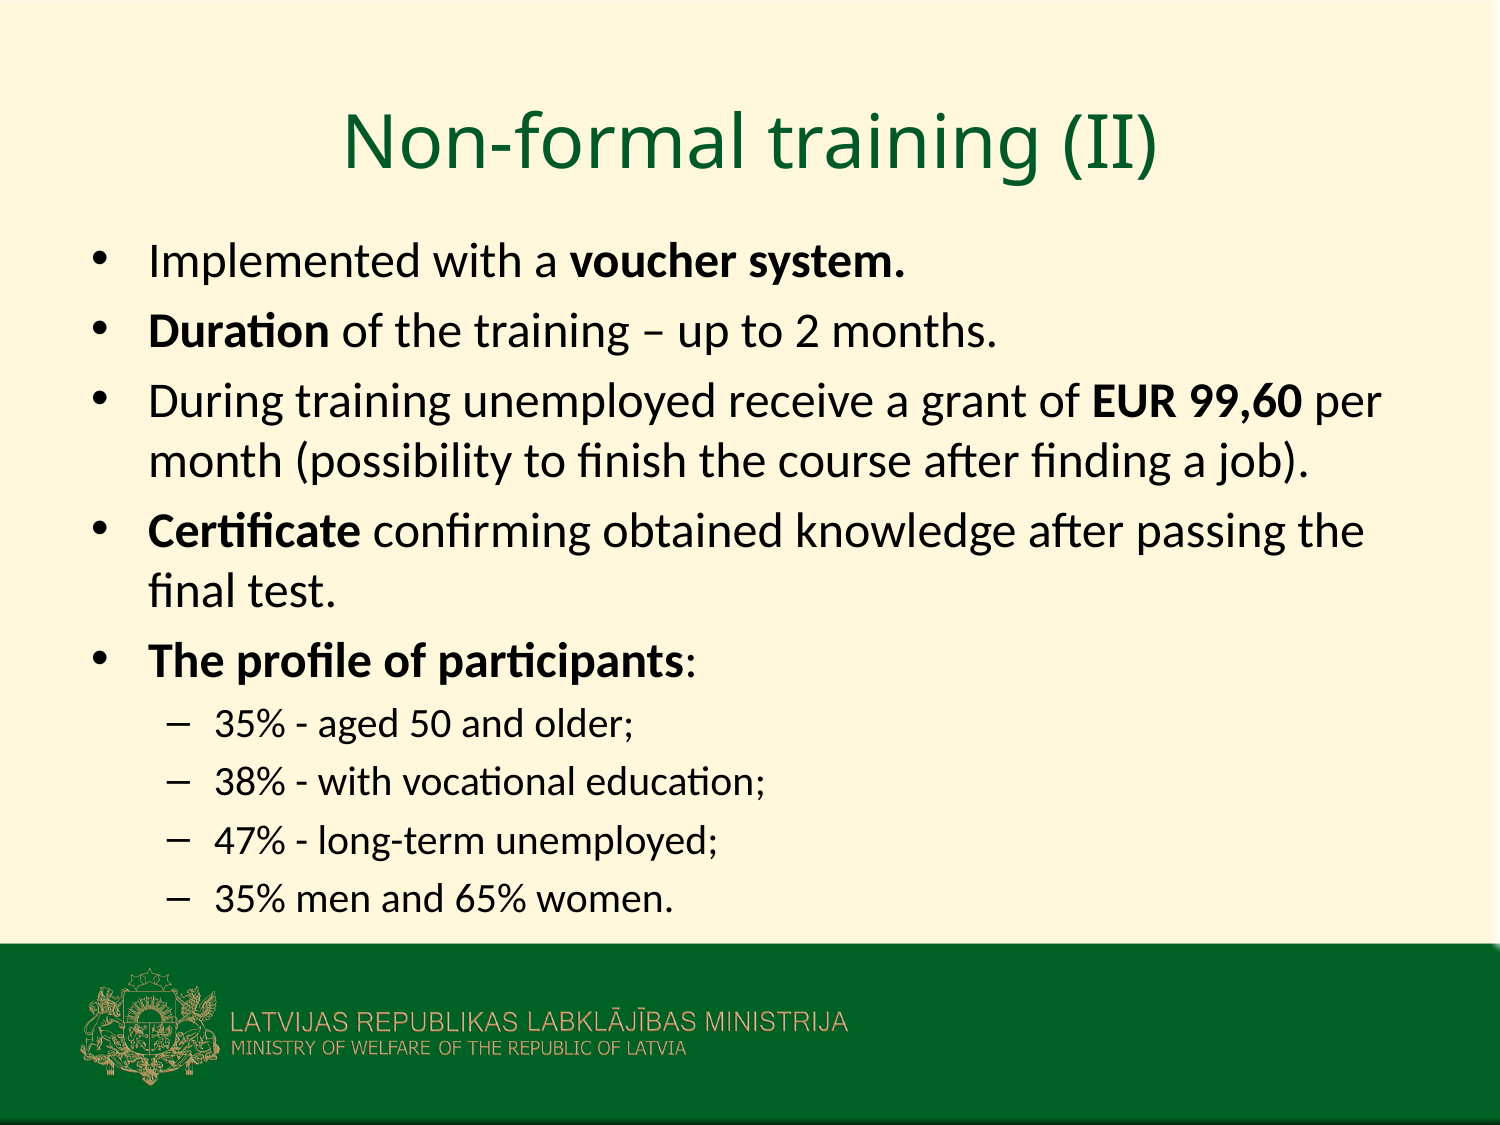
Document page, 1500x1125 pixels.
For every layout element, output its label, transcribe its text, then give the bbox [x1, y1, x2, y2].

title Non-formal training (II) [74, 44, 1426, 233]
picture [0, 0, 1500, 1125]
list Implemented with a voucher system. Duration of the training – up to 2 months. During training unemployed receive a grant of EUR 99,60 per month (possibility to finish the course after finding a job). Certificate confirming obtained knowledge after passing the final test. The profile of participants: 35% - aged 50 and older; 38% - with vocational education; 47% - long-term unemployed; 35% men and 65% women. [76, 219, 1428, 963]
